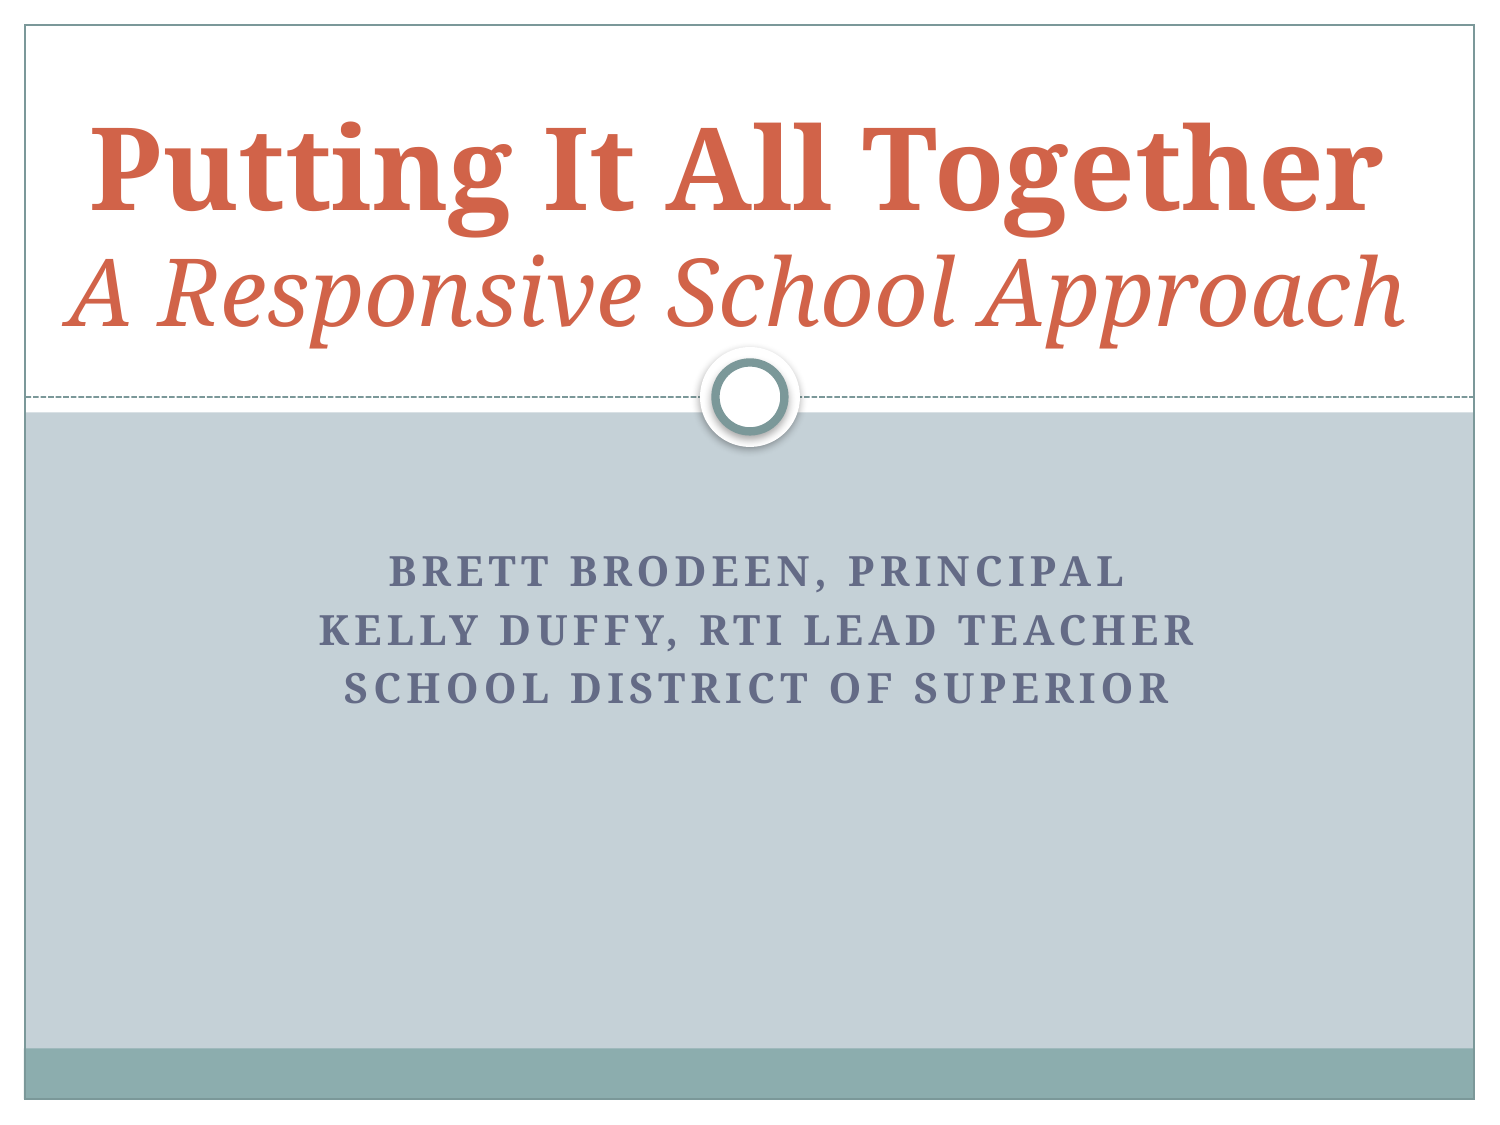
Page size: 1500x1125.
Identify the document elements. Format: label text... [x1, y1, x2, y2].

subtitle Brett Brodeen, Principal Kelly Duffy, RTI lead teacher School District of Superior [150, 537, 1363, 838]
title Putting It All Together A Responsive School Approach [50, 62, 1425, 354]
